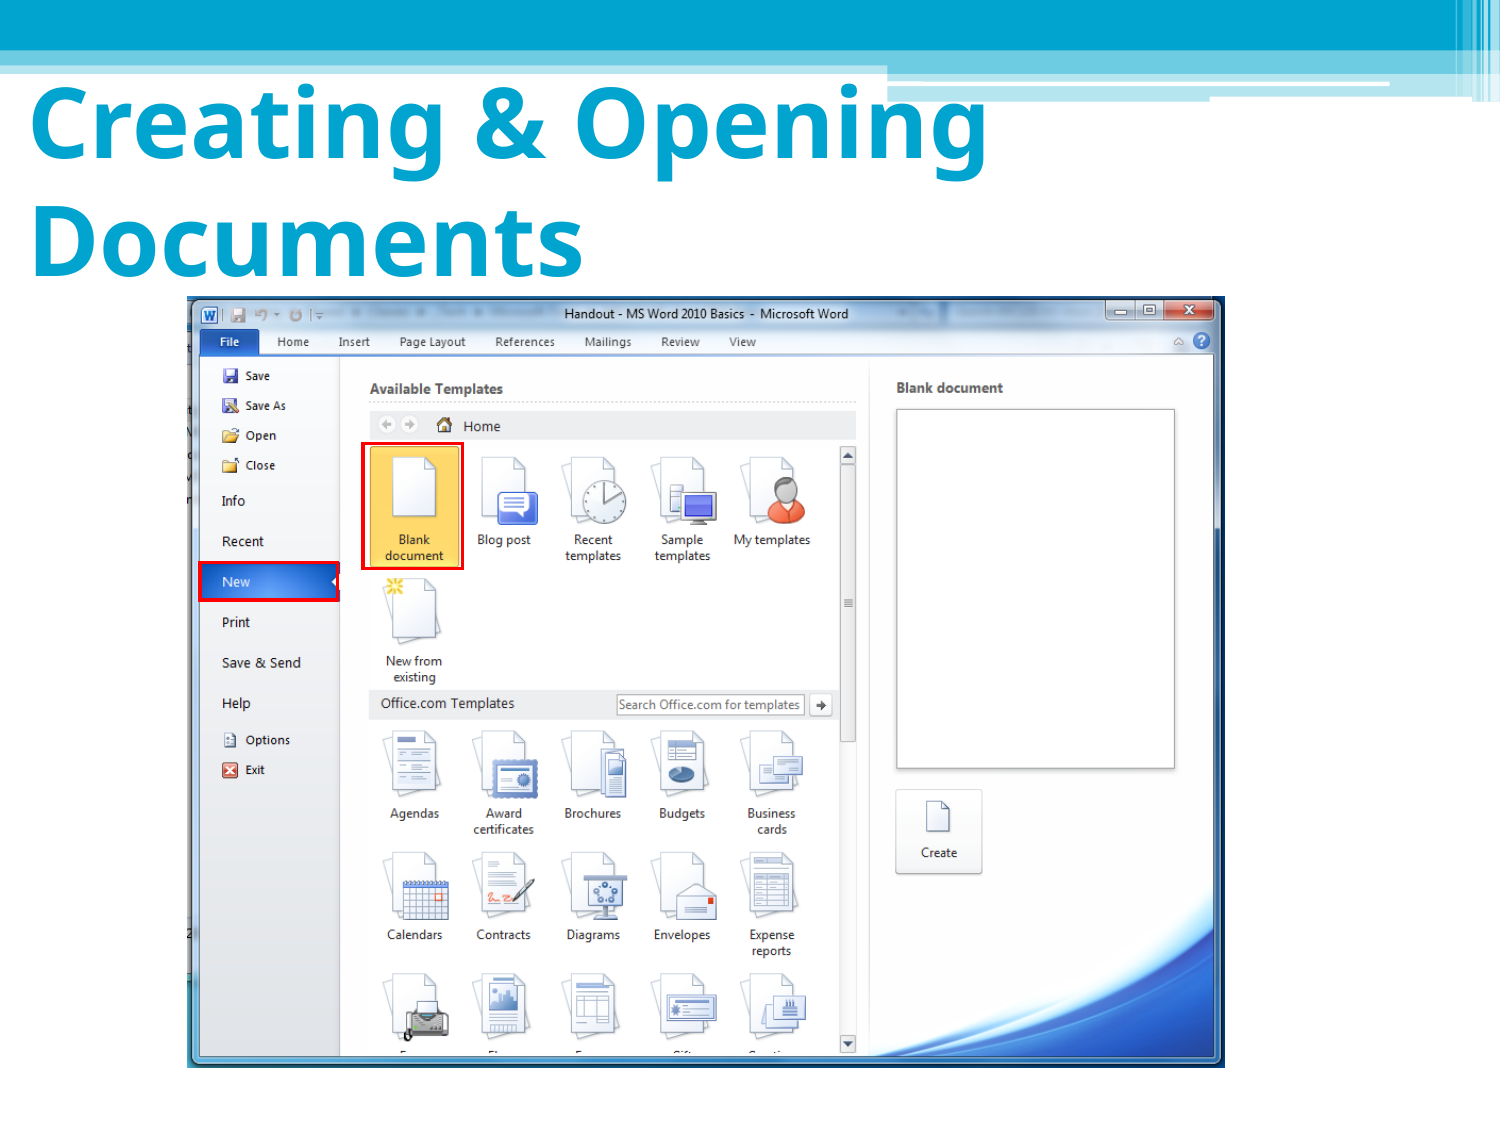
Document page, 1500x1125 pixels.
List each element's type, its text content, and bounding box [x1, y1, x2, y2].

title Creating & Opening Documents [12, 90, 1488, 266]
picture [187, 296, 1225, 1068]
